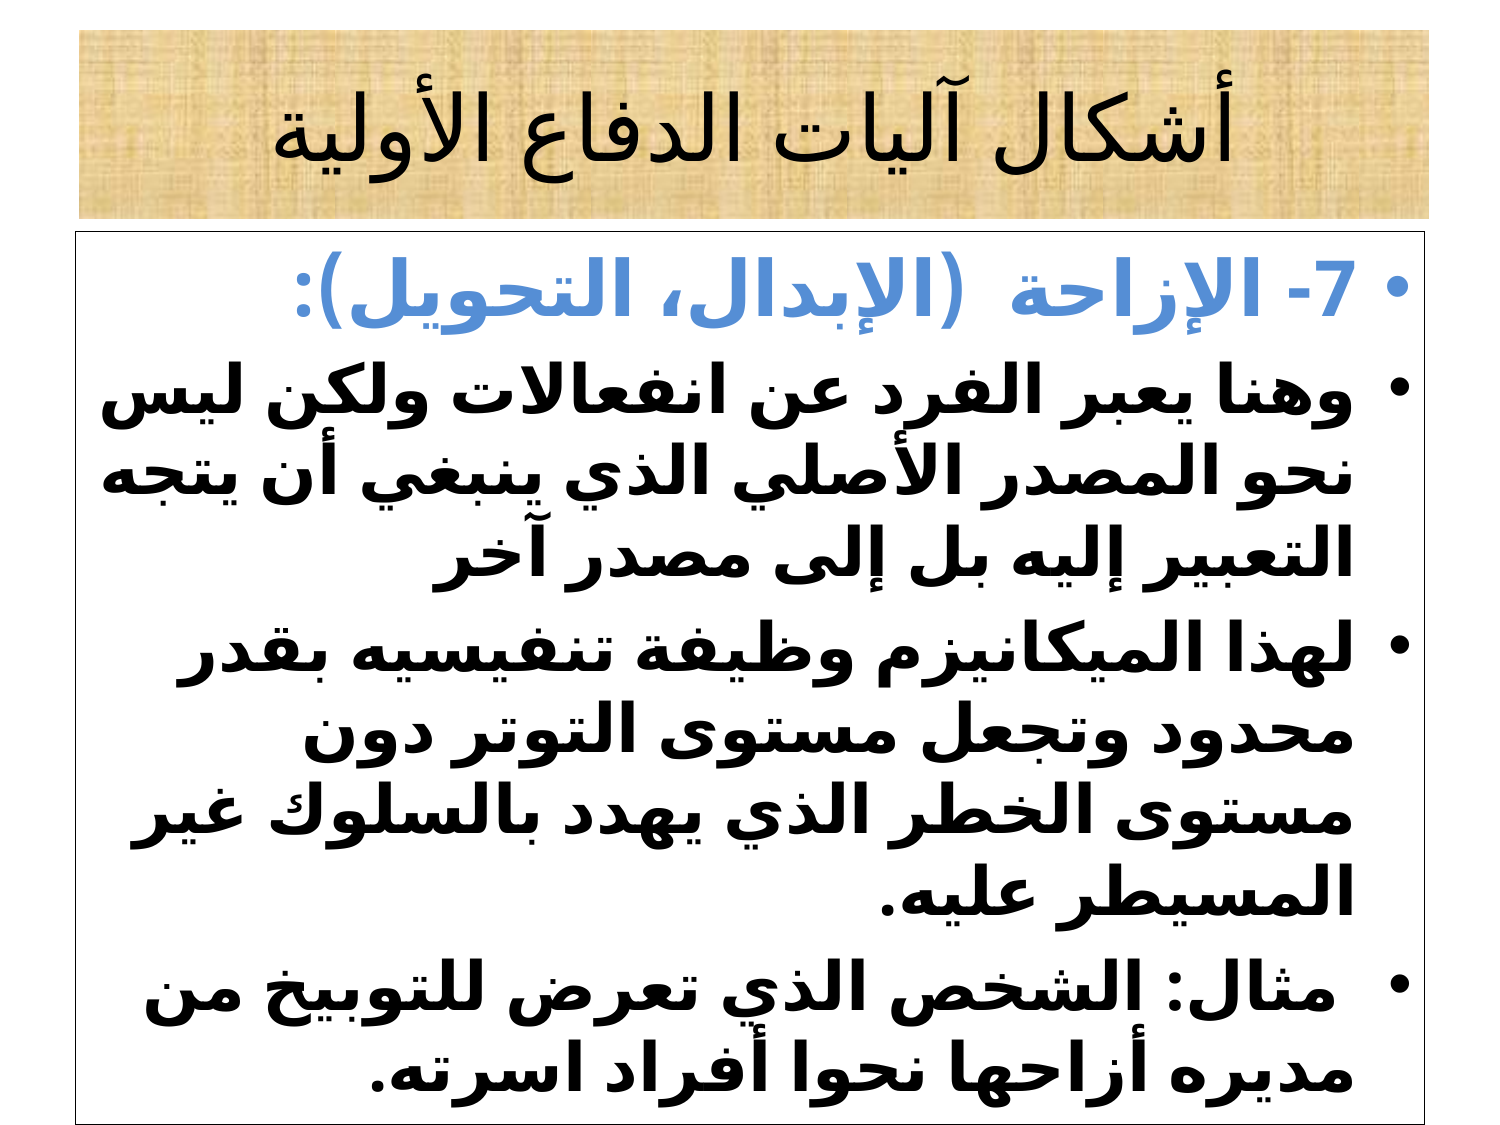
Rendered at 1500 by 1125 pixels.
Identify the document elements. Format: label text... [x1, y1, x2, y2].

title أشكال آليات الدفاع الأولية [79, 30, 1429, 219]
list 7- الإزاحة (الإبدال، التحويل): وهنا يعبر الفرد عن انفعالات ولكن ليس نحو المصدر الأصلي الذي ينبغي أن يتجه التعبير إليه بل إلى مصدر آخر لهذا الميكانيزم وظيفة تنفيسيه بقدر محدود وتجعل مستوى التوتر دون مستوى الخطر الذي يهدد بالسلوك غير المسيطر عليه. مثال: الشخص الذي تعرض للتوبيخ من مديره أزاحها نحوا أفراد اسرته. [75, 231, 1425, 1125]
